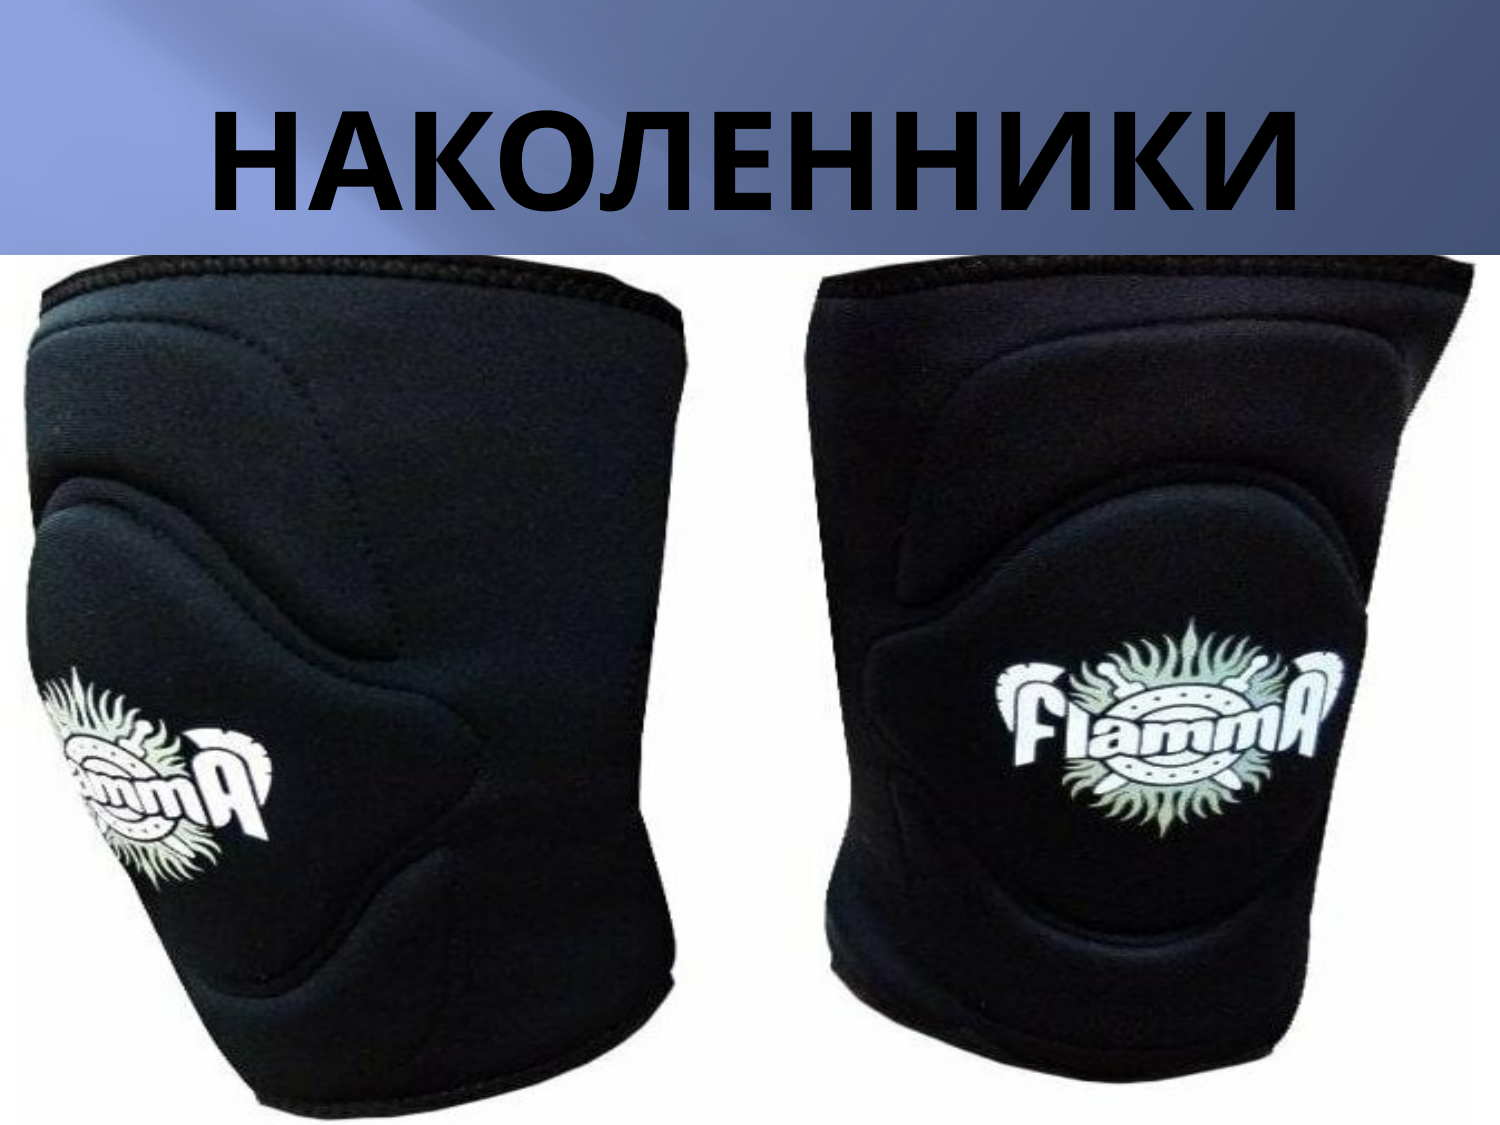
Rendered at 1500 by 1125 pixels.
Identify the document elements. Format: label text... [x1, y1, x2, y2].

picture [0, 255, 1500, 1125]
title НАКОЛЕННИКИ [194, 0, 1317, 238]
